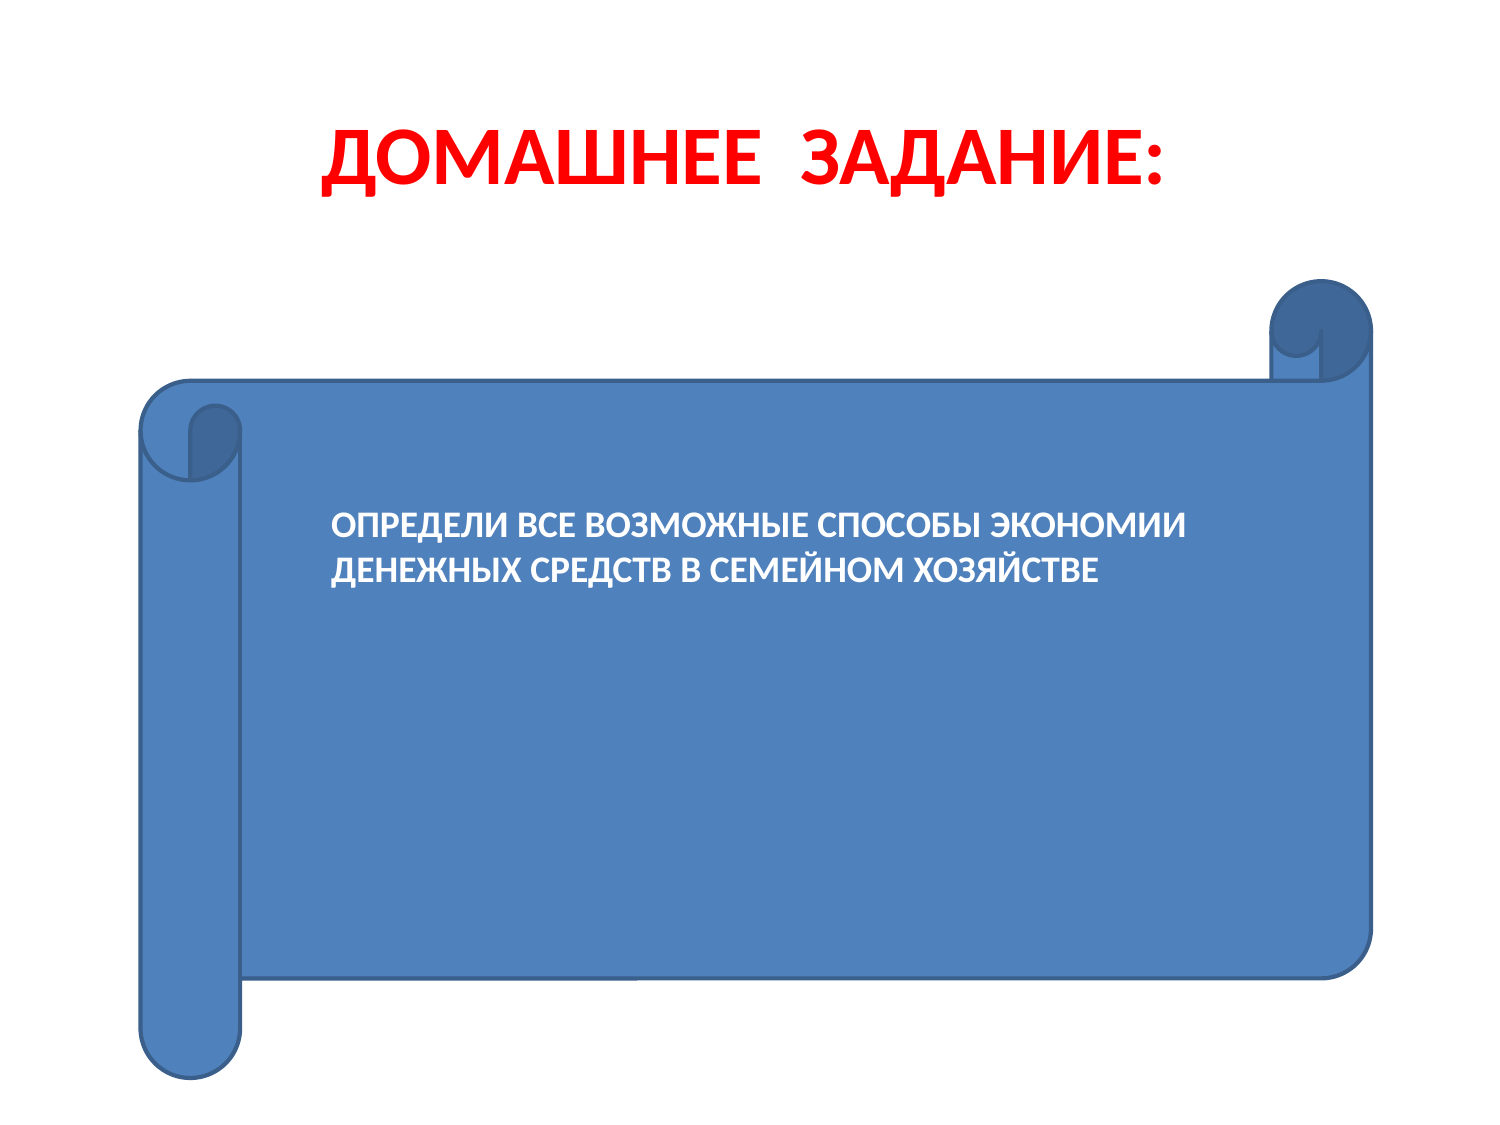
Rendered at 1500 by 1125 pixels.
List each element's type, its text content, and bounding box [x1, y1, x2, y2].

text_box [138, 279, 1374, 1081]
text_box ОПРЕДЕЛИ ВСЕ ВОЗМОЖНЫЕ СПОСОБЫ ЭКОНОМИИ ДЕНЕЖНЫХ СРЕДСТВ В СЕМЕЙНОМ ХОЗЯЙСТВЕ [316, 492, 1289, 597]
text_box ДОМАШНЕЕ ЗАДАНИЕ: [128, 93, 1360, 209]
